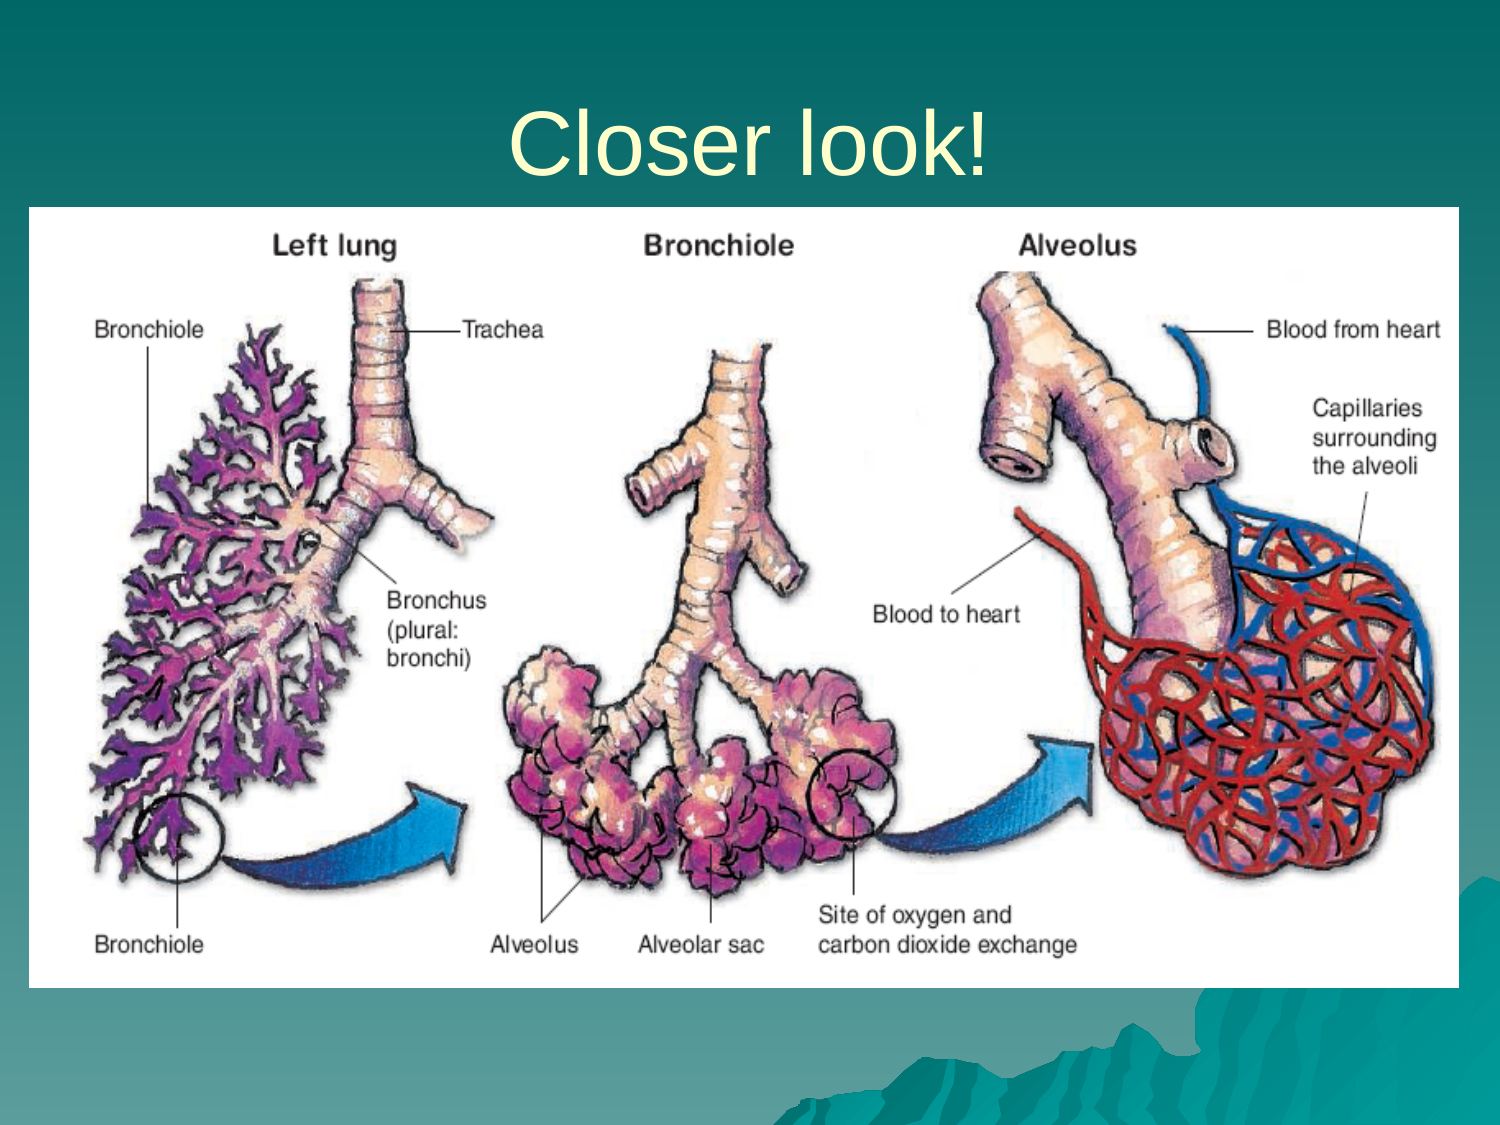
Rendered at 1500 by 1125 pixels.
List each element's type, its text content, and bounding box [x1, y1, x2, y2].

title Closer look! [74, 45, 1426, 206]
picture [29, 207, 1460, 988]
